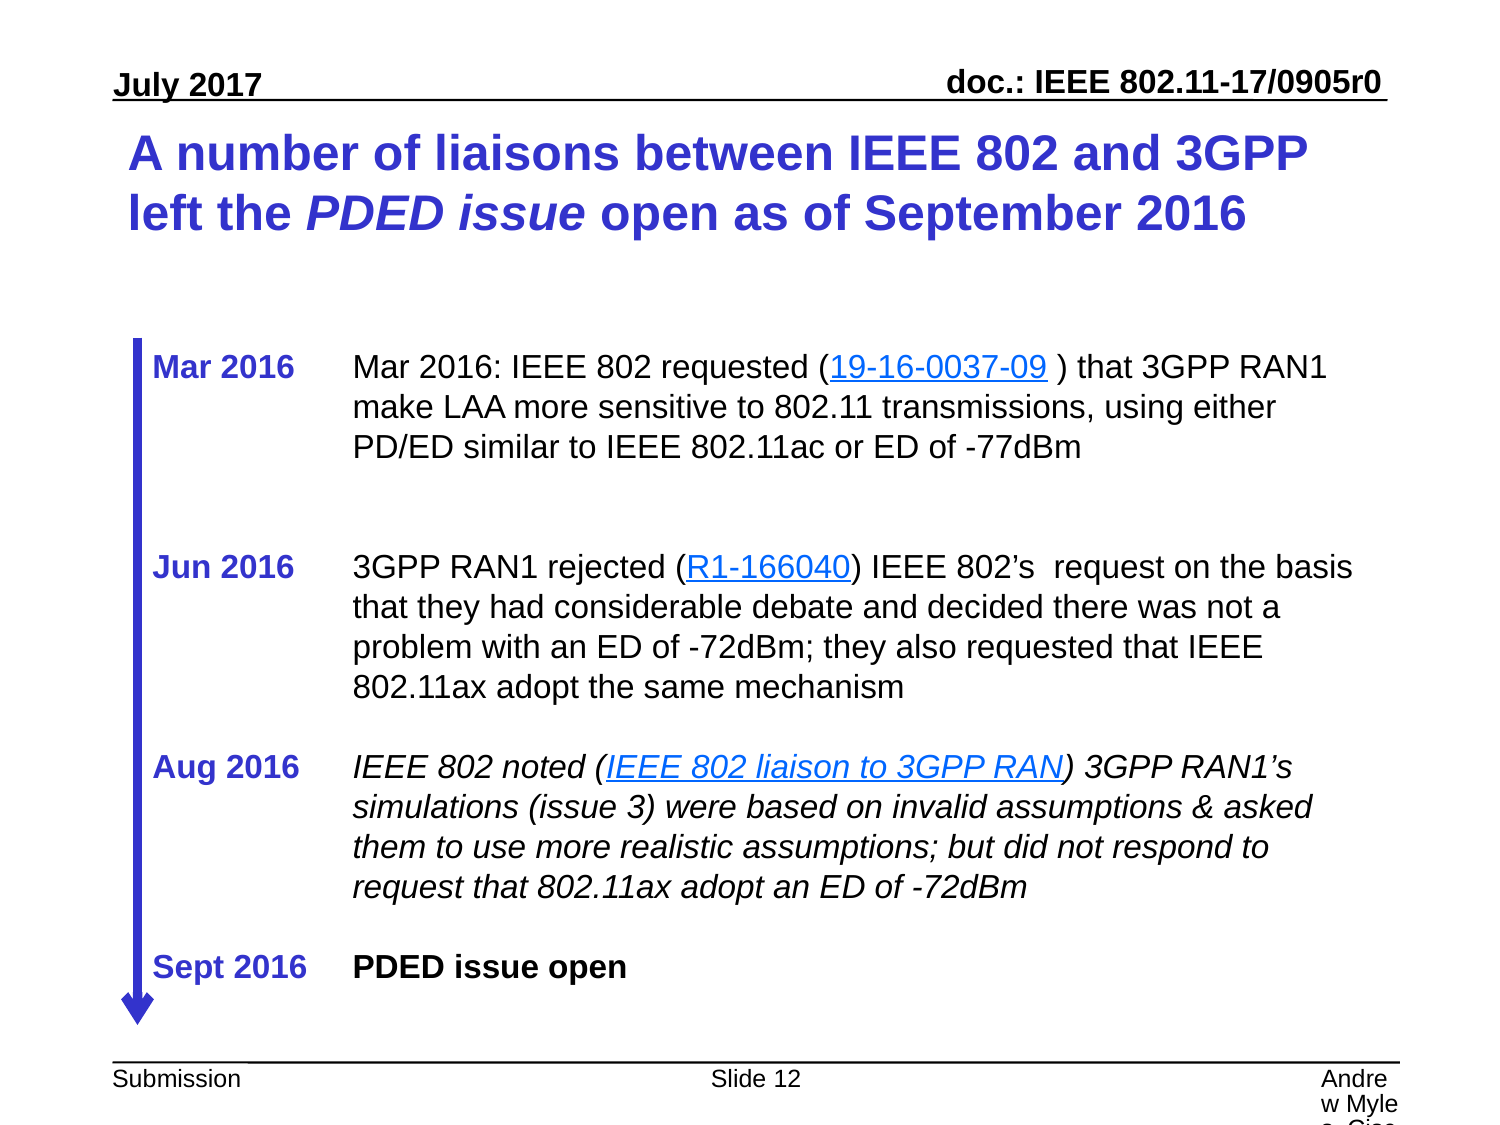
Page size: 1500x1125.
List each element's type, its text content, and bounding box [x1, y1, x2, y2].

text_box PDED issue open [337, 937, 1400, 1063]
footer Andrew Myles, Cisco [1320, 1061, 1402, 1093]
text_box Mar 2016: IEEE 802 requested (19-16-0037-09 ) that 3GPP RAN1 make LAA more sensitive to 802.11 transmissions, using either PD/ED similar to IEEE 802.11ac or ED of -77dBm [337, 337, 1400, 463]
text_box Mar 2016 [138, 337, 325, 388]
title A number of liaisons between IEEE 802 and 3GPP left the PDED issue open as of September 2016 [112, 112, 1388, 288]
text_box Sept 2016 [141, 937, 325, 988]
text_box Jun 2016 [141, 537, 325, 588]
slide_number Slide 12 [709, 1063, 803, 1093]
text_box Aug 2016 [141, 737, 325, 788]
text_box 3GPP RAN1 rejected (R1-166040) IEEE 802’s request on the basis that they had considerable debate and decided there was not a problem with an ED of -72dBm; they also requested that IEEE 802.11ax adopt the same mechanism [337, 537, 1400, 663]
text_box IEEE 802 noted (IEEE 802 liaison to 3GPP RAN) 3GPP RAN1’s simulations (issue 3) were based on invalid assumptions & asked them to use more realistic assumptions; but did not respond to request that 802.11ax adopt an ED of -72dBm [337, 737, 1400, 863]
